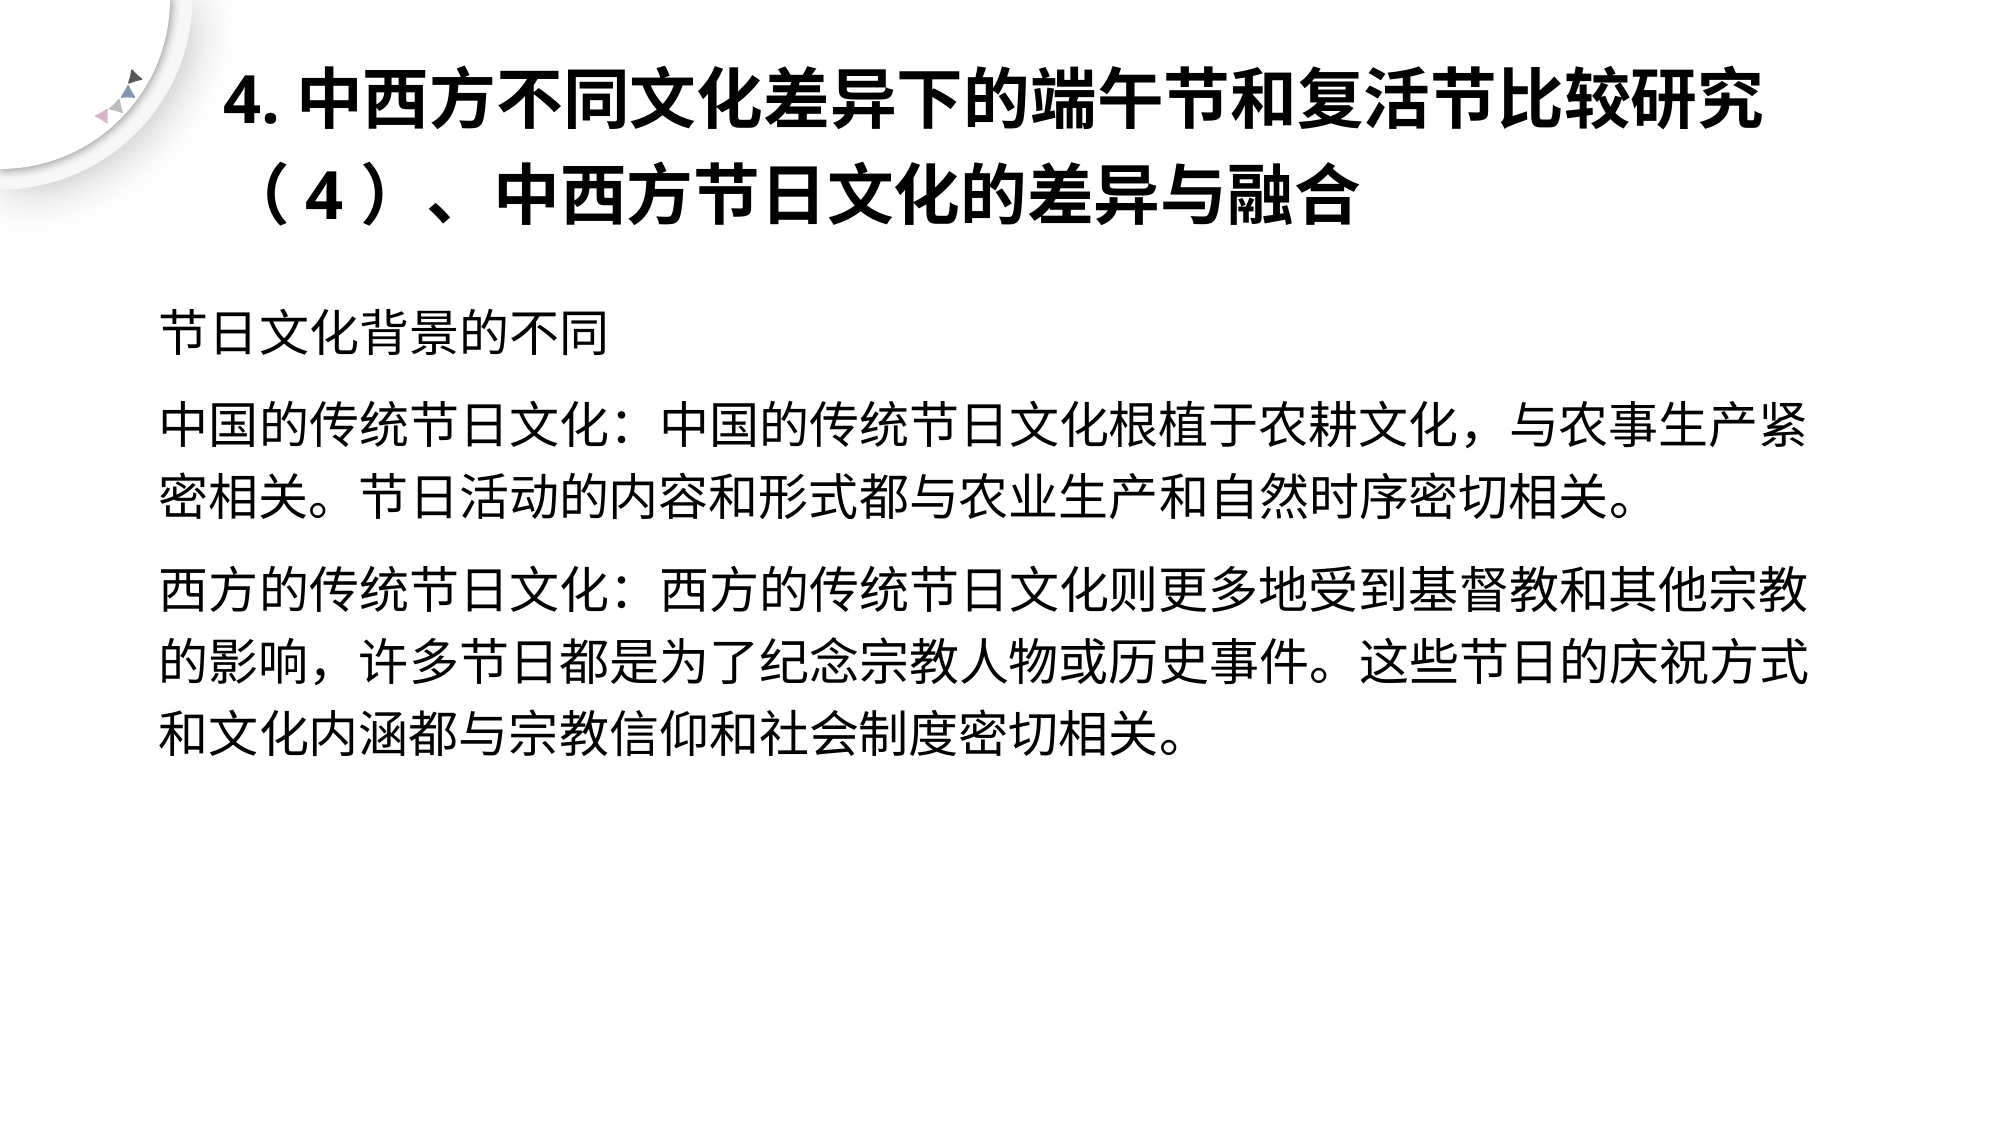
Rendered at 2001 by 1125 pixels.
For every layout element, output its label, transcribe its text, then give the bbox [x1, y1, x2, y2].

list 节日文化背景的不同 中国的传统节日文化：中国的传统节日文化根植于农耕文化，与农事生产紧密相关。节日活动的内容和形式都与农业生产和自然时序密切相关。 西方的传统节日文化：西方的传统节日文化则更多地受到基督教和其他宗教的影响，许多节日都是为了纪念宗教人物或历史事件。这些节日的庆祝方式和文化内涵都与宗教信仰和社会制度密切相关。 [143, 281, 1869, 996]
title 4.中西方不同文化差异下的端午节和复活节比较研究 （4）、中西方节日文化的差异与融合 [208, 45, 1812, 230]
